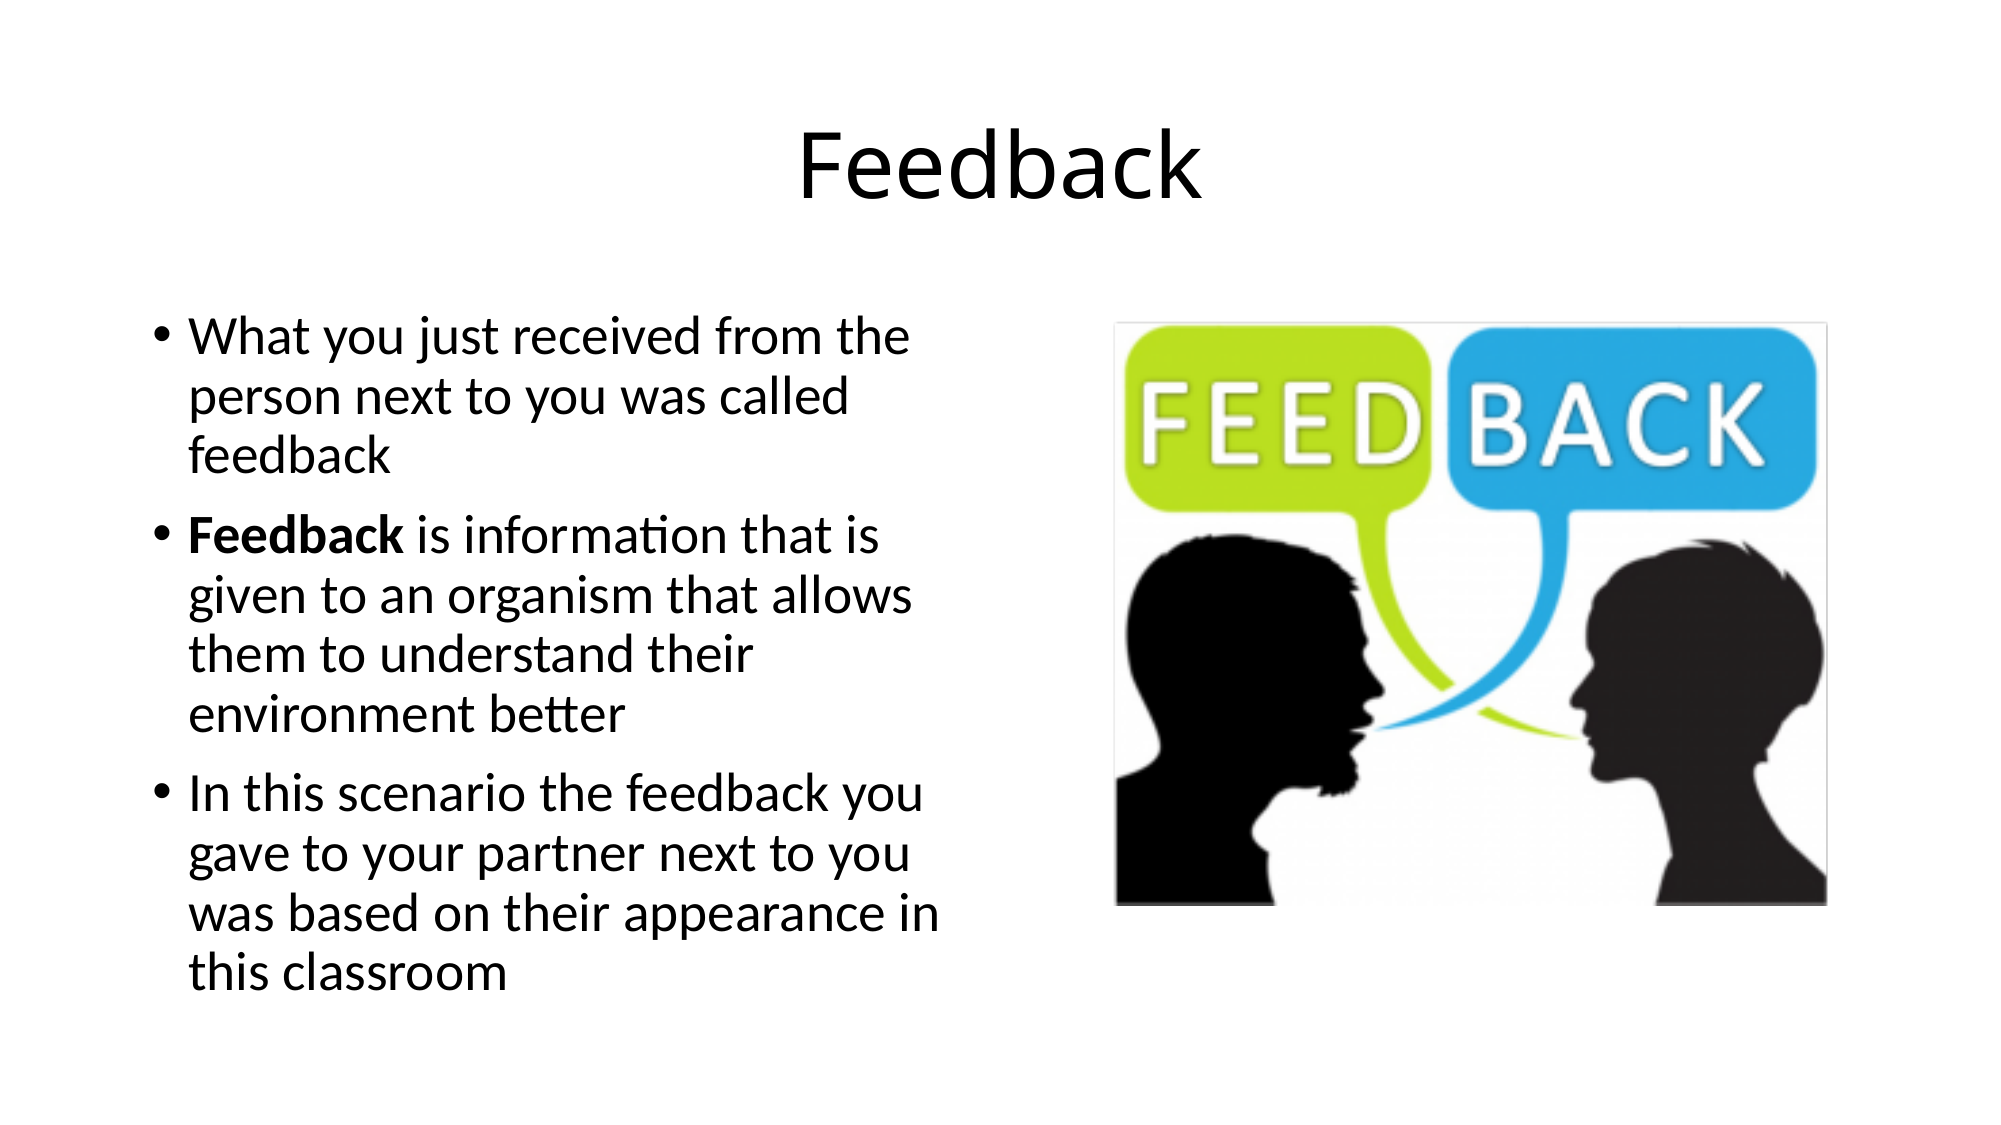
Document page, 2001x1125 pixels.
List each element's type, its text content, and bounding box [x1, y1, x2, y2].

list What you just received from the person next to you was called feedback Feedback is information that is given to an organism that allows them to understand their environment better In this scenario the feedback you gave to your partner next to you was based on their appearance in this classroom [137, 299, 988, 1014]
title Feedback [137, 59, 1863, 278]
picture [1050, 299, 1863, 906]
